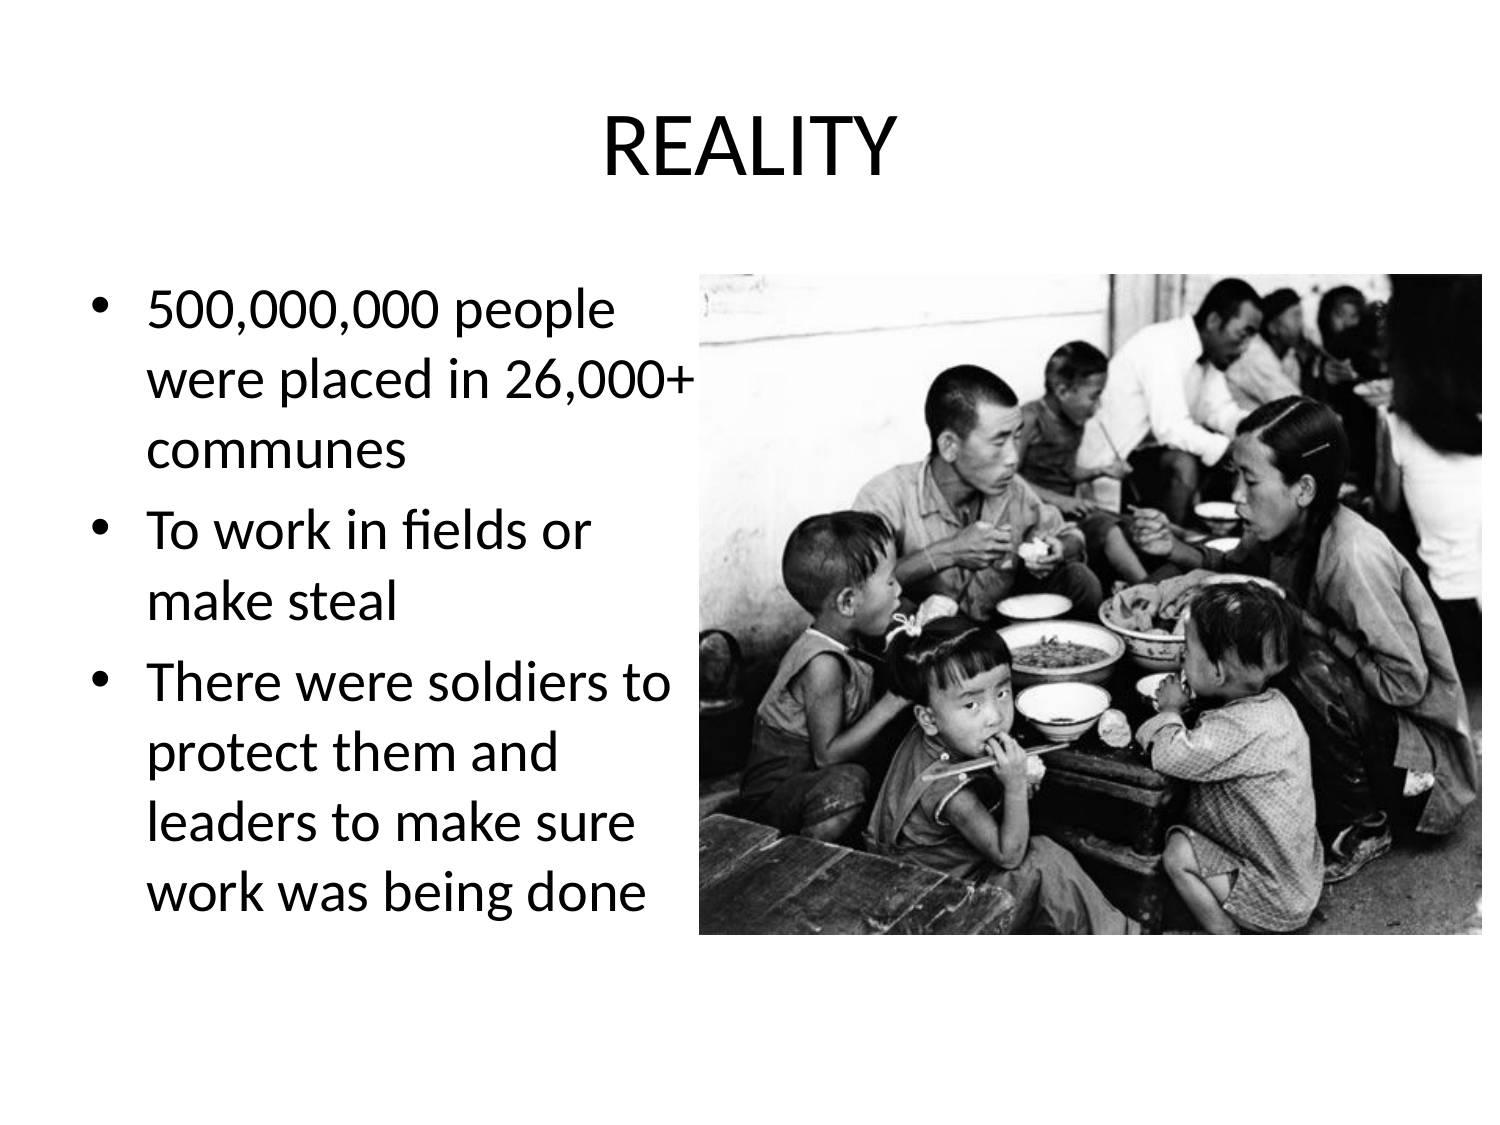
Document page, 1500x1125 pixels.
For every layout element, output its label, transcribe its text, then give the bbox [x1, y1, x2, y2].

title REALITY [75, 45, 1425, 233]
list 500,000,000 people were placed in 26,000+ communes To work in fields or make steal There were soldiers to protect them and leaders to make sure work was being done [75, 262, 713, 1005]
picture [699, 274, 1482, 935]
